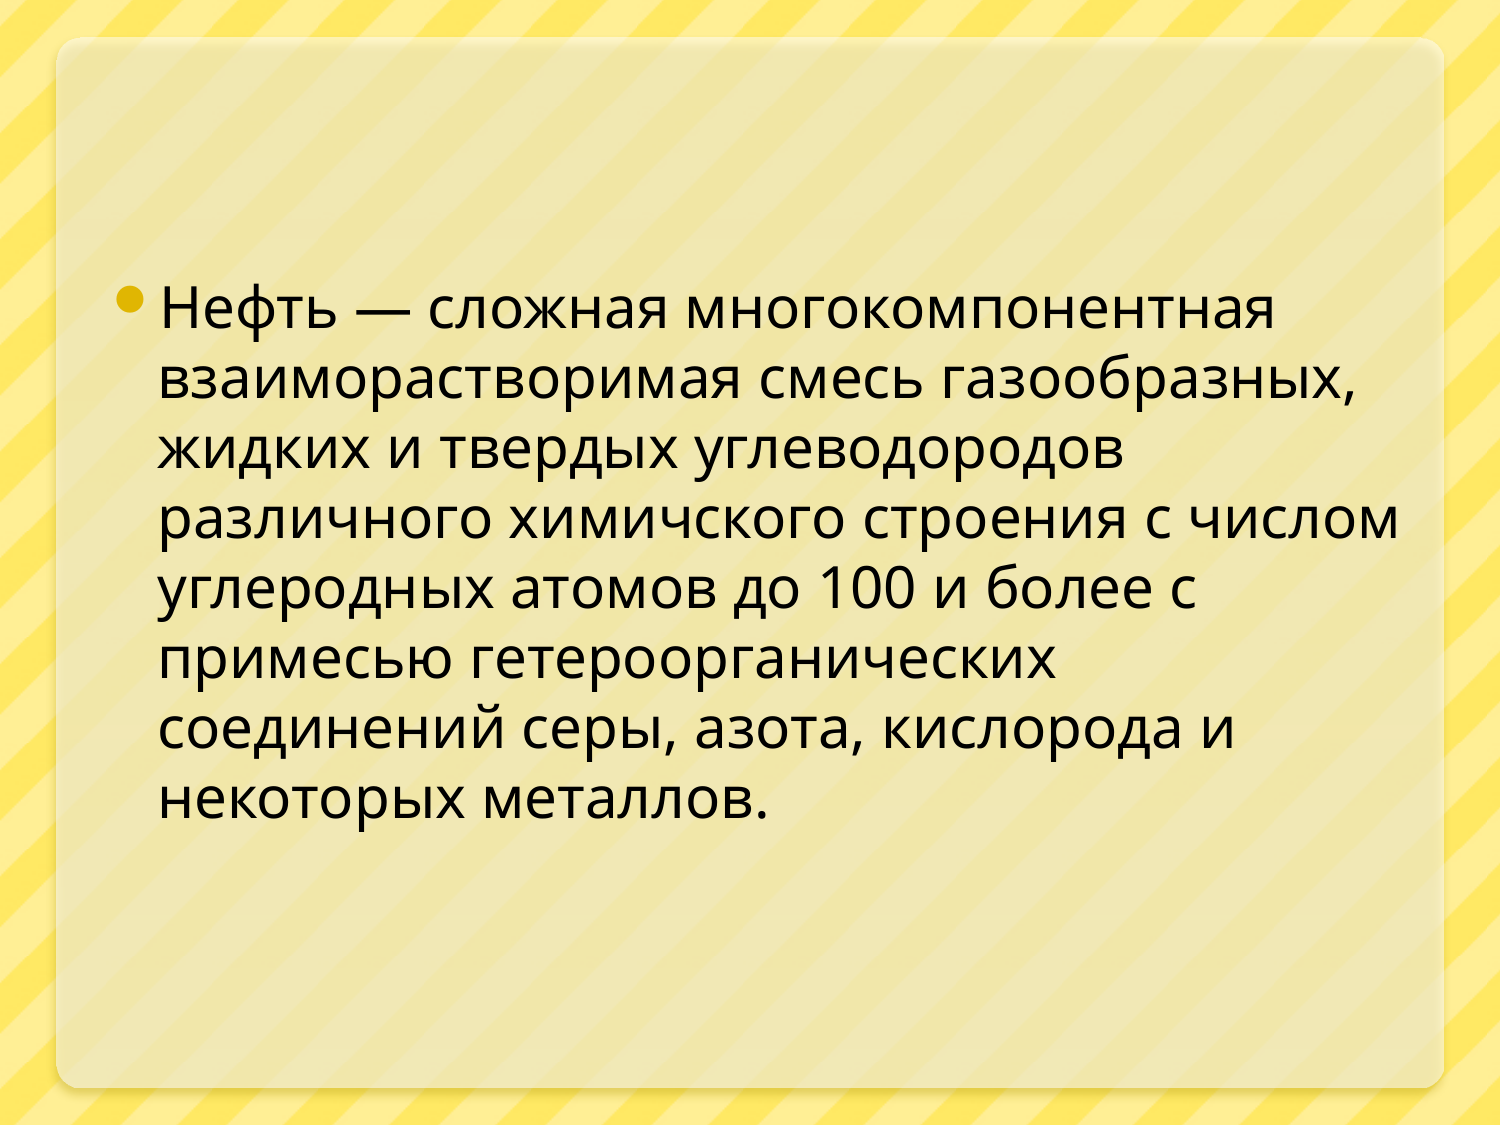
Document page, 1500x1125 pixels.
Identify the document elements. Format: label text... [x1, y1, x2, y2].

list Нефть — сложная многокомпонентная взаиморастворимая смесь газообразных, жидких и твердых углеводородов различного химичского строения с числом углеродных атомов до 100 и более с примесью гетероорганических соединений серы, азота, кислорода и некоторых металлов. [75, 262, 1425, 1005]
